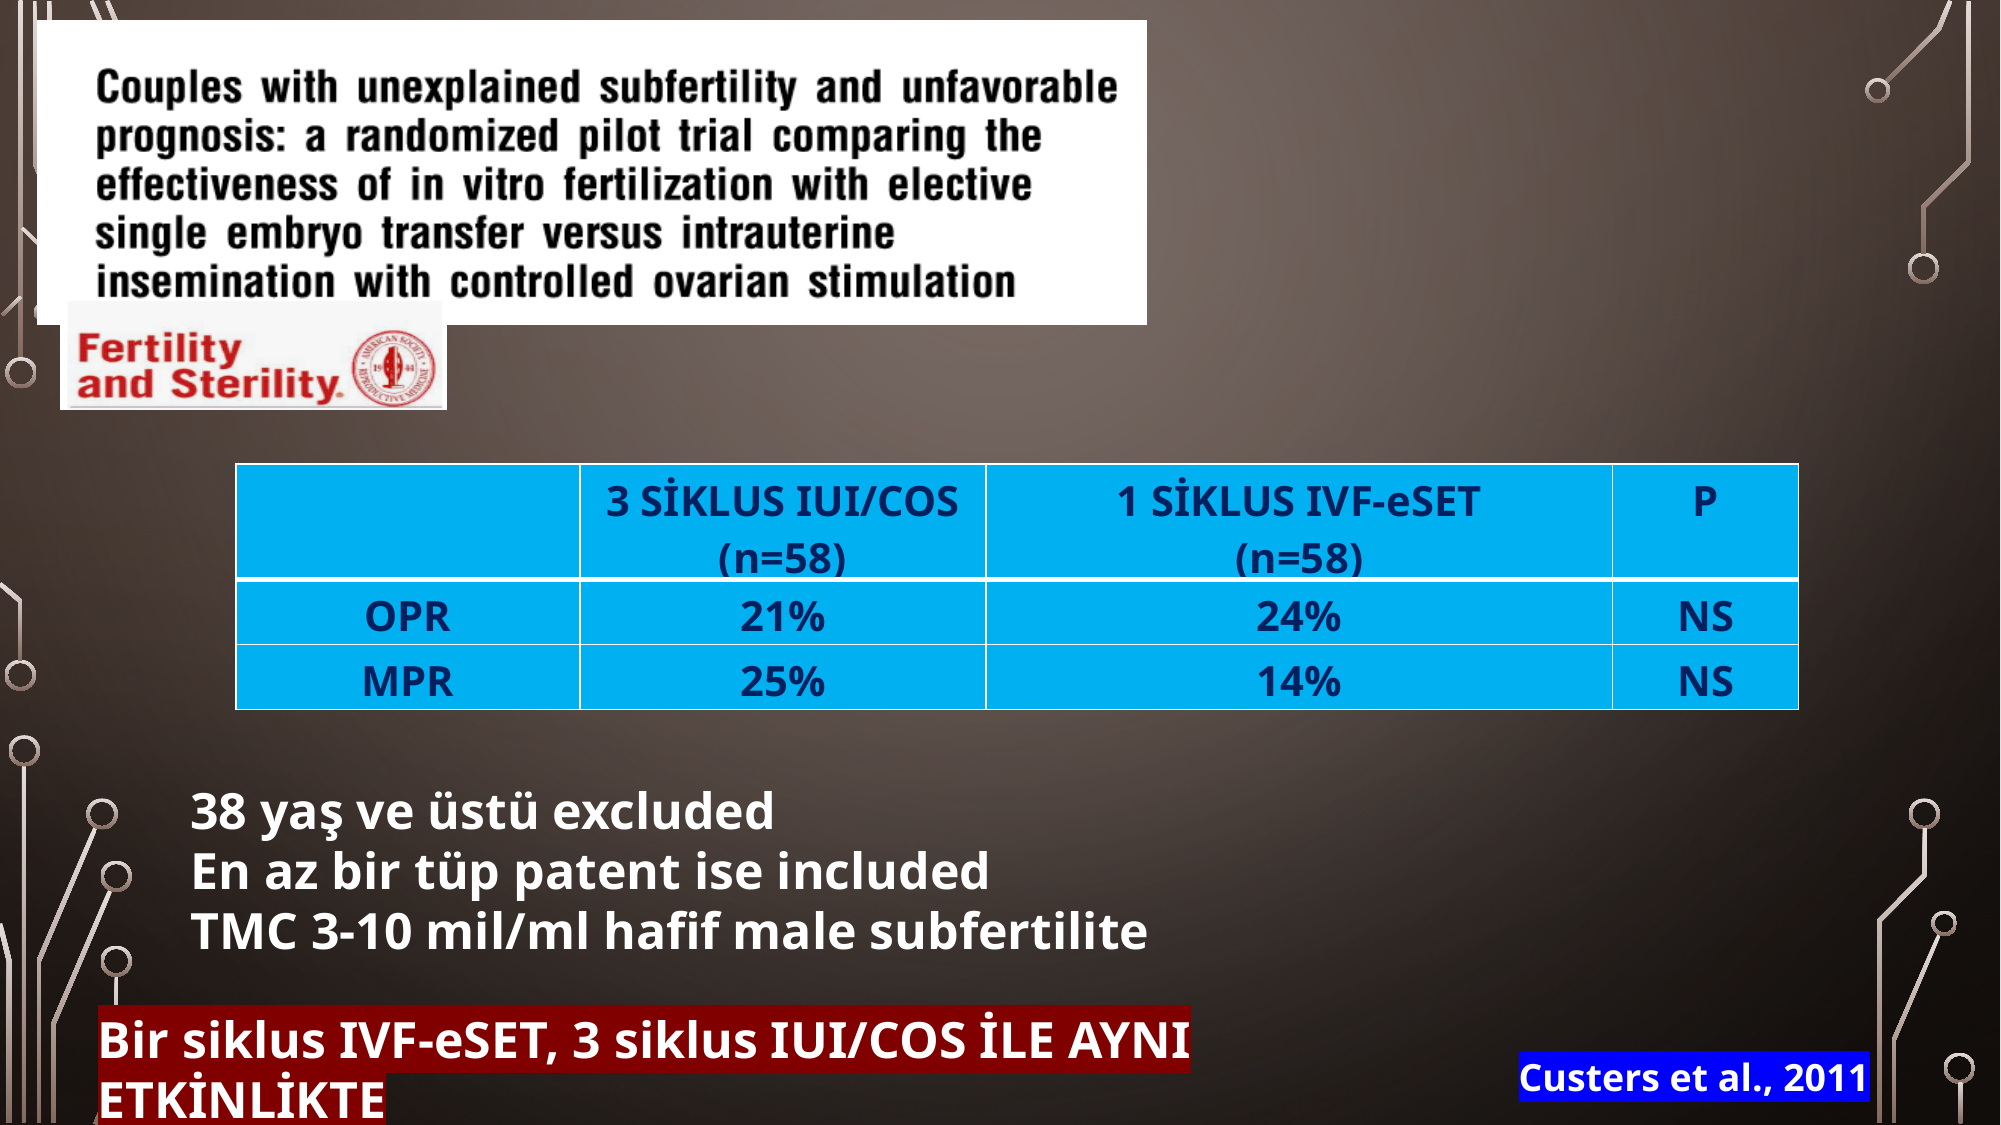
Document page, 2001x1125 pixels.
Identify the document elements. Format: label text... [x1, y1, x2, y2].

table_header P [1613, 465, 1798, 577]
table_cell 25% [581, 645, 985, 709]
table_cell 14% [987, 645, 1612, 709]
table_header [237, 465, 579, 577]
table_cell 24% [987, 582, 1612, 644]
picture [36, 20, 1147, 411]
text_box 38 yaş ve üstü excluded En az bir tüp patent ise included TMC 3-10 mil/ml hafif male subfertilite [175, 772, 1198, 1000]
text_box Bir siklus IVF-eSET, 3 siklus IUI/COS İLE AYNI ETKİNLİKTE [83, 1000, 1446, 1125]
table_cell MPR [237, 645, 579, 709]
text_box Custers et al., 2011 [1503, 1046, 1956, 1106]
table_header 1 SİKLUS IVF-eSET (n=58) [987, 465, 1612, 577]
table_cell 21% [581, 582, 985, 644]
table_header 3 SİKLUS IUI/COS (n=58) [581, 465, 985, 577]
table_cell NS [1613, 582, 1798, 644]
table_cell NS [1613, 645, 1798, 709]
table_cell OPR [237, 582, 579, 644]
